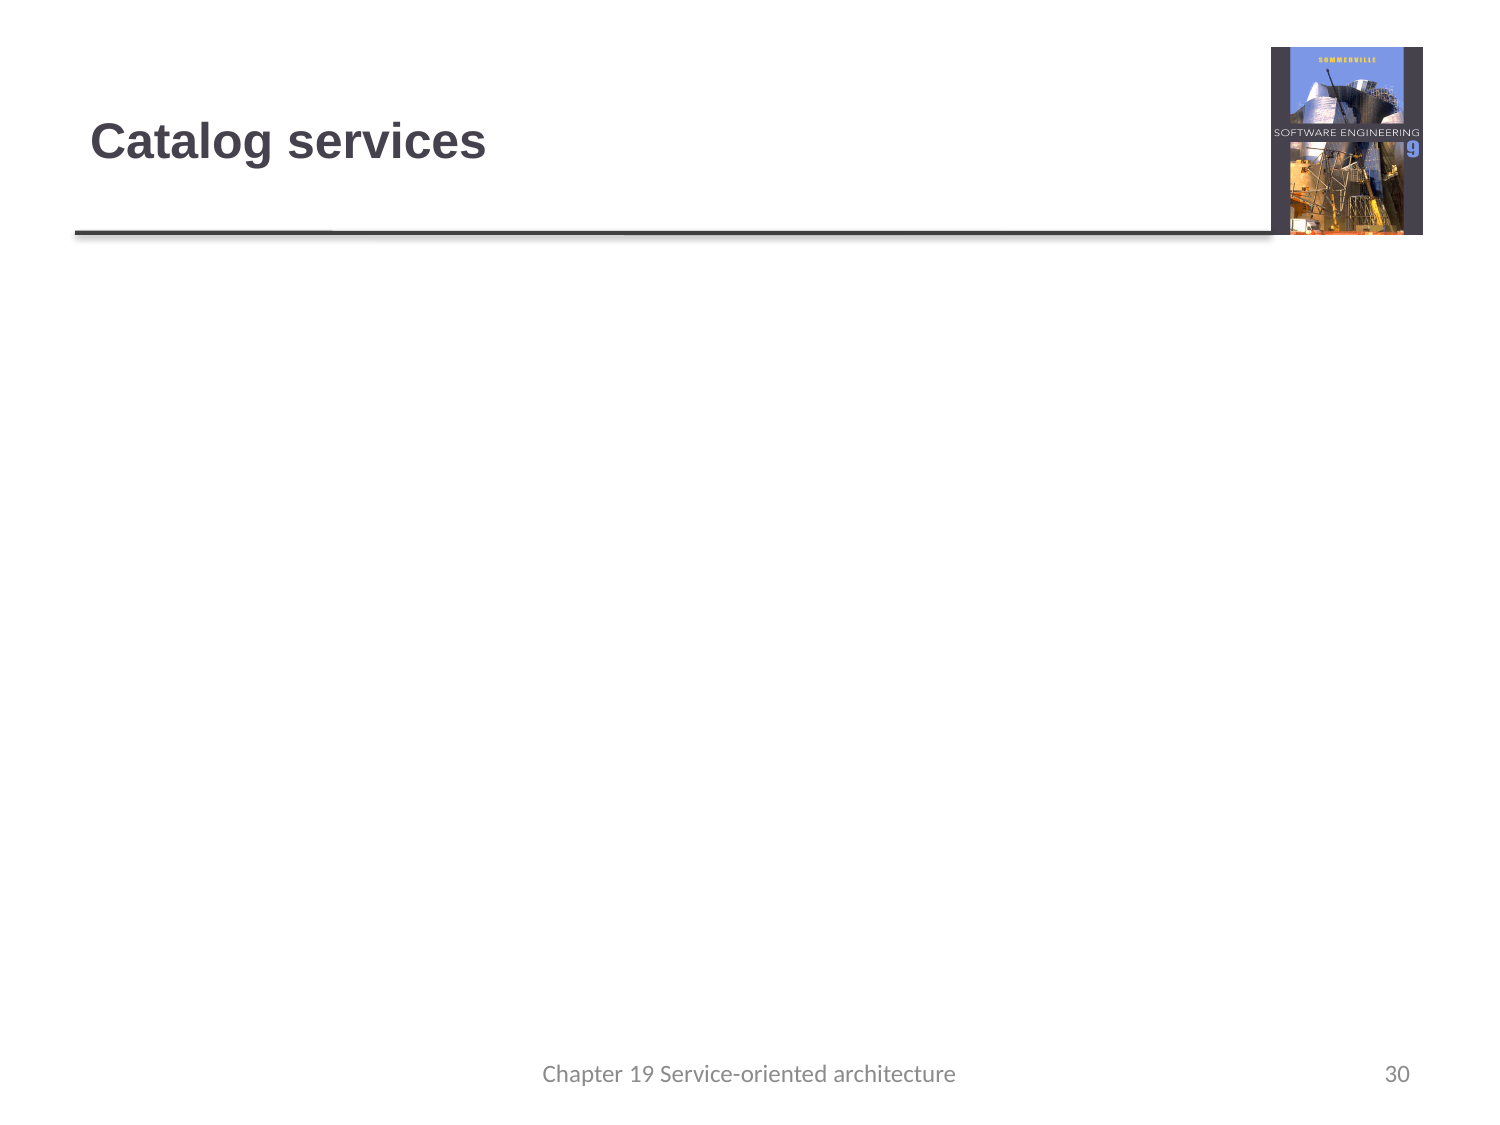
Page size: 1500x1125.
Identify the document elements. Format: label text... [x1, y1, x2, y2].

title Catalog services [74, 44, 1272, 233]
footer Chapter 19 Service-oriented architecture [512, 1042, 988, 1103]
picture [1272, 47, 1423, 235]
slide_number 30 [1074, 1042, 1425, 1103]
